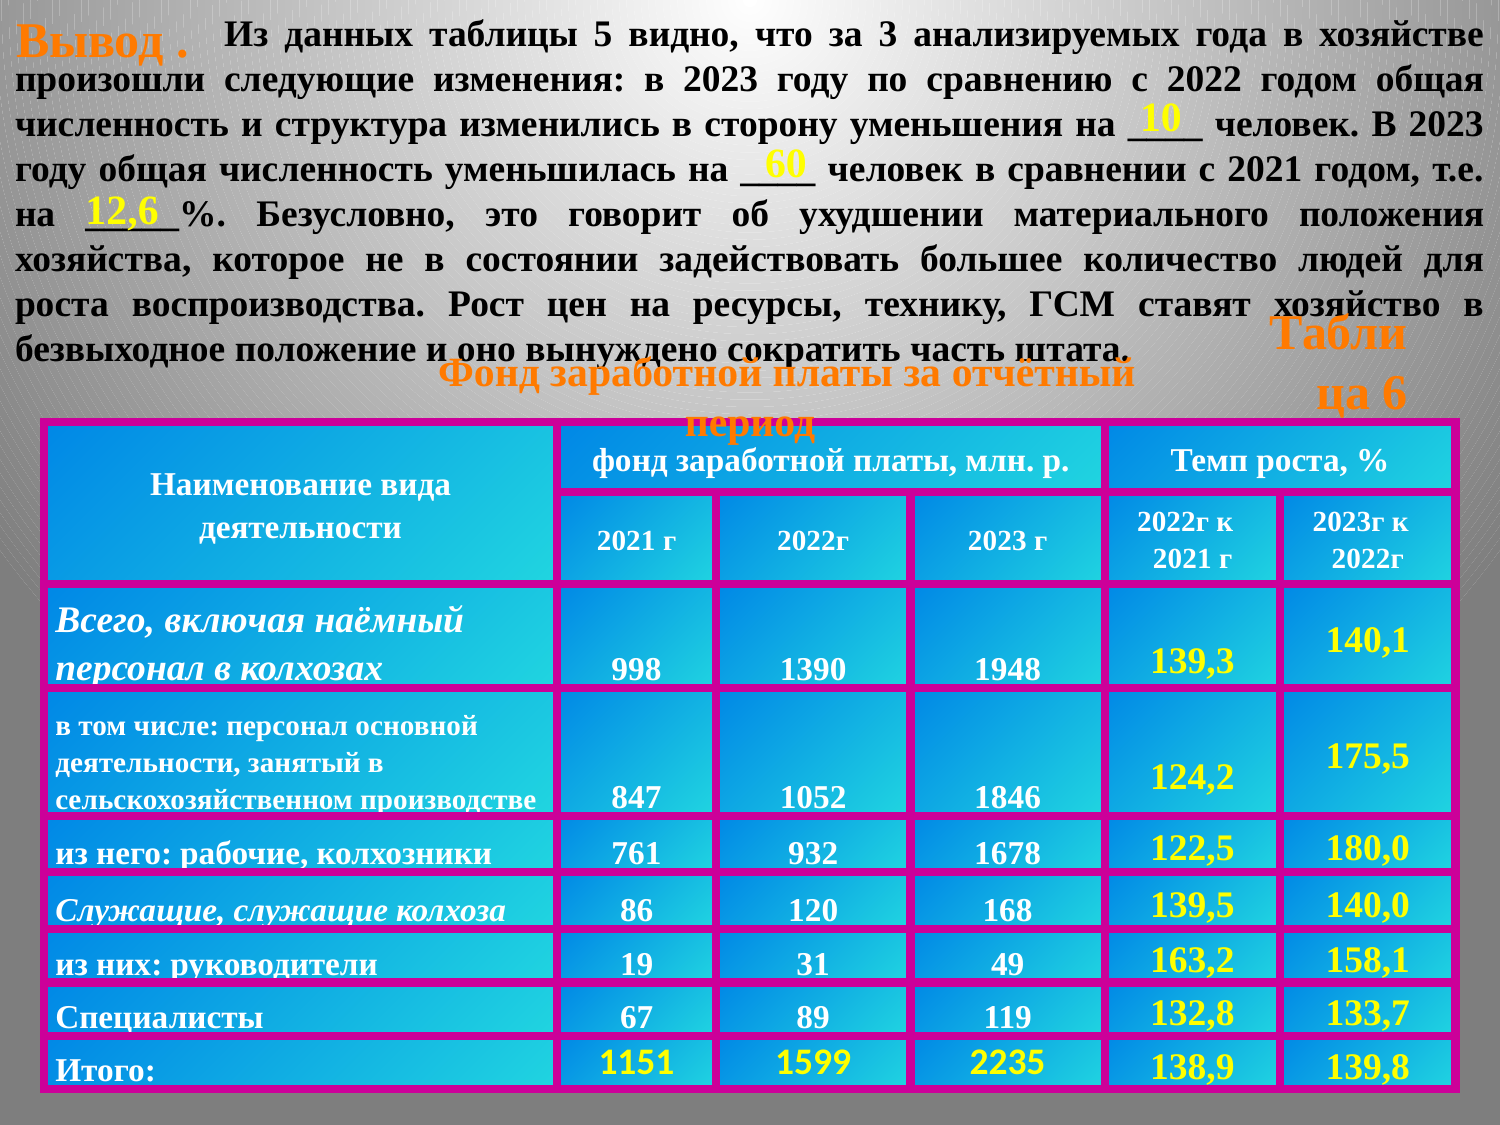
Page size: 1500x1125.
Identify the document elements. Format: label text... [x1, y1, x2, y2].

table_cell 175,5 [1284, 692, 1451, 812]
table_cell 2021 г [561, 496, 712, 580]
table_header Темп роста, % [1109, 426, 1451, 488]
text_box Фонд заработной платы за отчётный период [315, 361, 1185, 427]
table_cell в том числе: персонал основной деятельности, занятый в сельскохозяйственном производстве [48, 692, 553, 812]
text_box Таблица 6 [1163, 321, 1423, 397]
table_cell 124,2 [1109, 692, 1276, 812]
table_cell 2022г [720, 496, 906, 580]
table_header фонд заработной платы, млн. р. [561, 427, 1101, 488]
table_cell 19 [561, 933, 712, 978]
text_box Из данных таблицы 5 видно, что за 3 анализируемых года в хозяйстве произошли следующие изменения: в 2023 году по сравнению с 2022 годом общая численность и структура изменились в сторону уменьшения на ____ человек. В 2023 году общая численность уменьшилась на ____ человек в сравнении с 2021 годом, т.е. на _____%. Безусловно, это говорит об ухудшении материального положения хозяйства, которое не в состоянии задействовать большее количество людей для роста воспроизводства. Рост цен на ресурсы, технику, ГСМ ставят хозяйство в безвыходное положение и оно вынуждено сократить часть штата. [0, 1, 1500, 377]
table_cell 139,5 [1109, 876, 1276, 925]
table_header Наименование вида деятельности [48, 426, 553, 580]
table_cell 1390 [720, 588, 906, 684]
table_cell 1052 [720, 692, 906, 812]
table_cell 180,0 [1284, 820, 1451, 868]
table_cell 122,5 [1109, 820, 1276, 868]
table_cell 2022г к 2021 г [1109, 496, 1276, 580]
table_cell из них: руководители [48, 933, 553, 978]
table_cell 761 [561, 820, 712, 868]
table_cell 1151 [561, 1040, 712, 1085]
table_cell 119 [915, 987, 1101, 1032]
table_cell 847 [561, 692, 712, 812]
text_box 12,6 [70, 175, 174, 241]
table_cell 49 [915, 933, 1101, 978]
table_cell 2023г к 2022г [1284, 496, 1451, 580]
table_cell 86 [561, 876, 712, 925]
table_cell Специалисты [48, 987, 553, 1032]
table_cell 132,8 [1109, 987, 1276, 1032]
table_cell 139,3 [1109, 588, 1276, 684]
table_cell Итого: [48, 1040, 553, 1085]
table_cell 133,7 [1284, 987, 1451, 1032]
table_cell Служащие, служащие колхоза [48, 876, 553, 925]
table_cell 139,8 [1284, 1040, 1451, 1085]
table_cell из него: рабочие, колхозники [48, 820, 553, 868]
table_cell 1599 [720, 1040, 906, 1085]
table_cell Всего, включая наёмный персонал в колхозах [48, 588, 553, 684]
table_cell 2023 г [915, 496, 1101, 580]
table_cell 158,1 [1284, 933, 1451, 978]
table_cell 1846 [915, 692, 1101, 812]
text_box 10 [1125, 82, 1197, 147]
table_cell 1678 [915, 820, 1101, 868]
table_cell 67 [561, 987, 712, 1032]
table_cell 998 [561, 588, 712, 684]
table_cell 2235 [915, 1040, 1101, 1085]
table_cell 932 [720, 820, 906, 868]
table_cell 89 [720, 987, 906, 1032]
table_cell 31 [720, 933, 906, 978]
table_cell 1948 [915, 588, 1101, 684]
table_cell 140,0 [1284, 876, 1451, 925]
text_box 60 [750, 128, 822, 194]
table_cell 163,2 [1109, 933, 1276, 978]
table_cell 120 [720, 876, 906, 925]
table_cell 140,1 [1284, 588, 1451, 684]
table_cell 138,9 [1109, 1040, 1276, 1085]
table_cell 168 [915, 876, 1101, 925]
